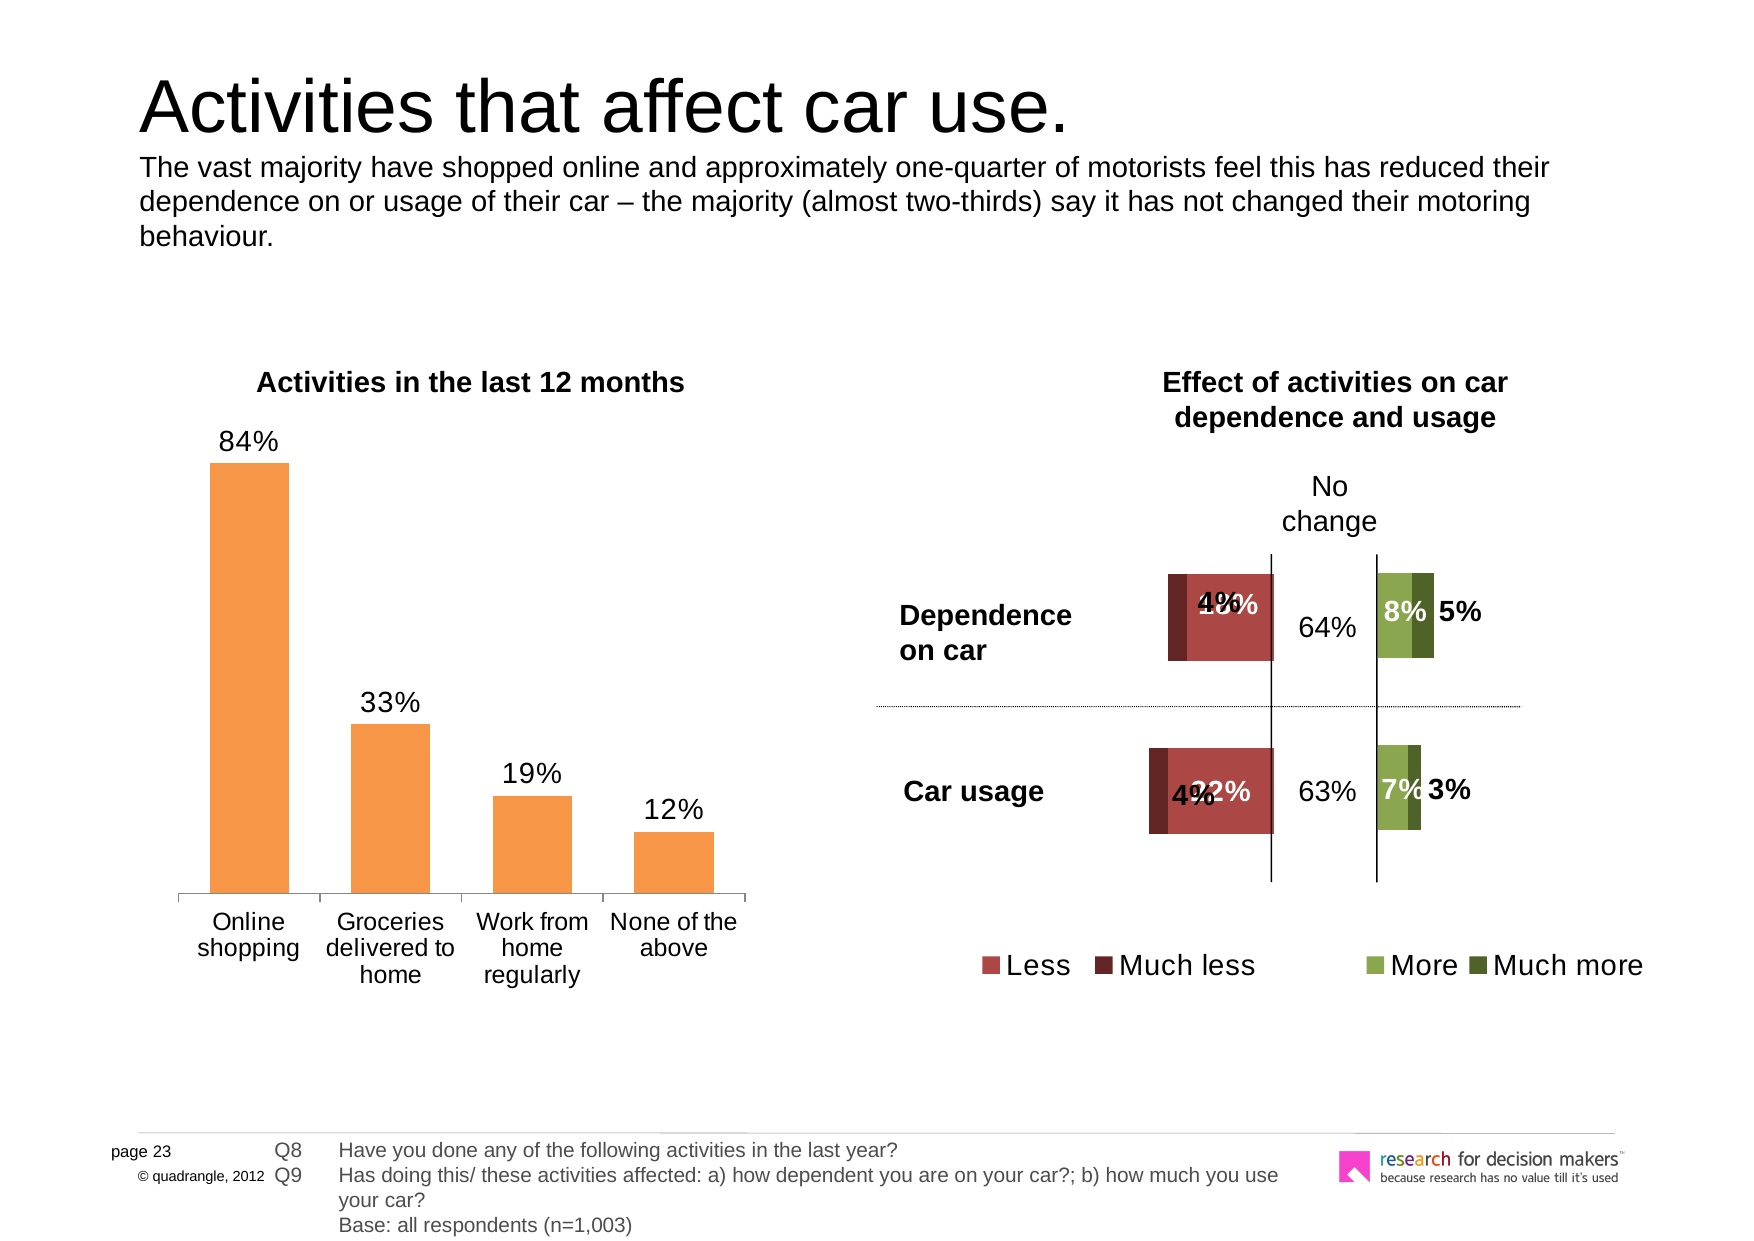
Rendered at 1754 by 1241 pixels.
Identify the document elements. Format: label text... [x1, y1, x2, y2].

text_box Activities in the last 12 months [203, 354, 747, 407]
picture [1336, 1147, 1627, 1186]
chart [0, 413, 1274, 1153]
text_box 64% [1283, 601, 1349, 651]
text_box [257, 1235, 1311, 1241]
text_box Q8 Have you done any of the following activities in the last year? Q9 Has doing this/ these activities affected: a) how dependent you are on your car?; b) how much you use your car? Base: all respondents (n=1,003) [257, 1128, 1334, 1235]
title Activities that affect car use. The vast majority have shopped online and approximately one-quarter of motorists feel this has reduced their dependence on or usage of their car – the majority (almost two-thirds) say it has not changed their motoring behaviour. [139, 57, 1651, 278]
chart [1354, 507, 1754, 1059]
text_box Effect of activities on car dependence and usage [1112, 354, 1559, 442]
text_box No change [1259, 460, 1401, 546]
text_box 63% [1283, 765, 1349, 815]
